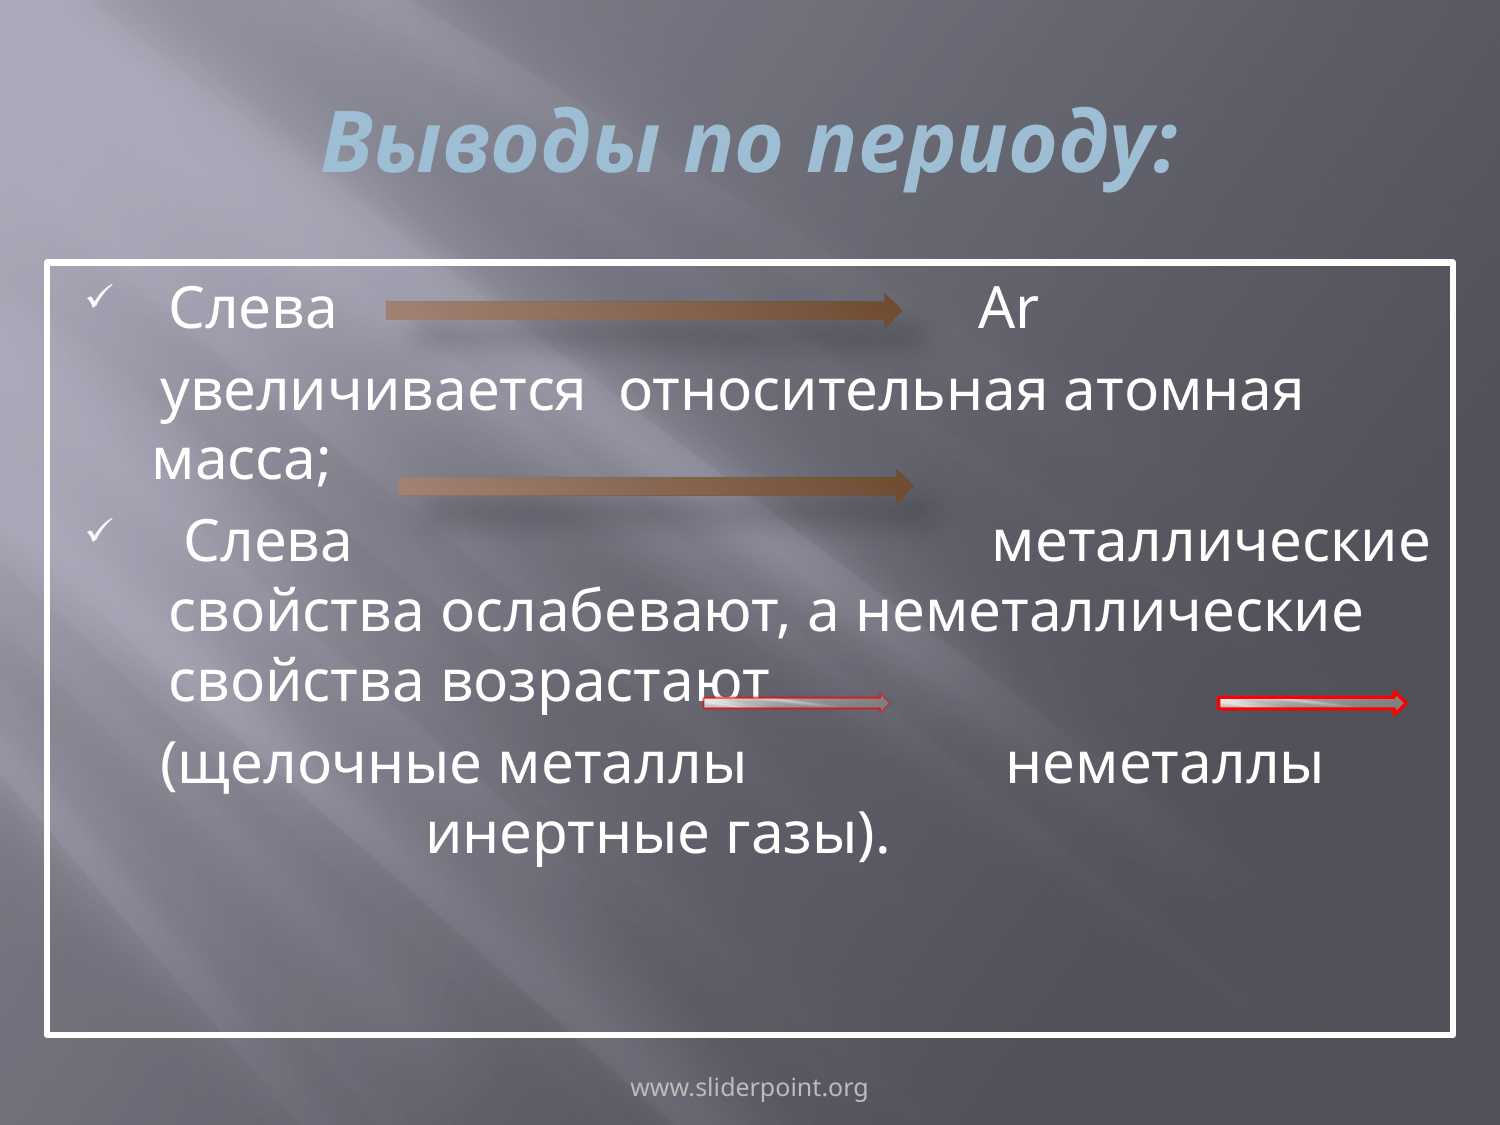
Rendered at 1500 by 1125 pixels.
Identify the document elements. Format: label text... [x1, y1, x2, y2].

text_box [398, 468, 915, 504]
text_box [386, 292, 903, 329]
footer www.sliderpoint.org [512, 1052, 988, 1113]
text_box [703, 695, 888, 711]
title Выводы по периоду: [75, 45, 1425, 233]
text_box [1216, 689, 1409, 717]
list Слева Ar увеличивается относительная атомная масса; Слева металлические свойства ослабевают, а неметаллические свойства возрастают (щелочные металлы неметаллы инертные газы). [46, 262, 1454, 1035]
